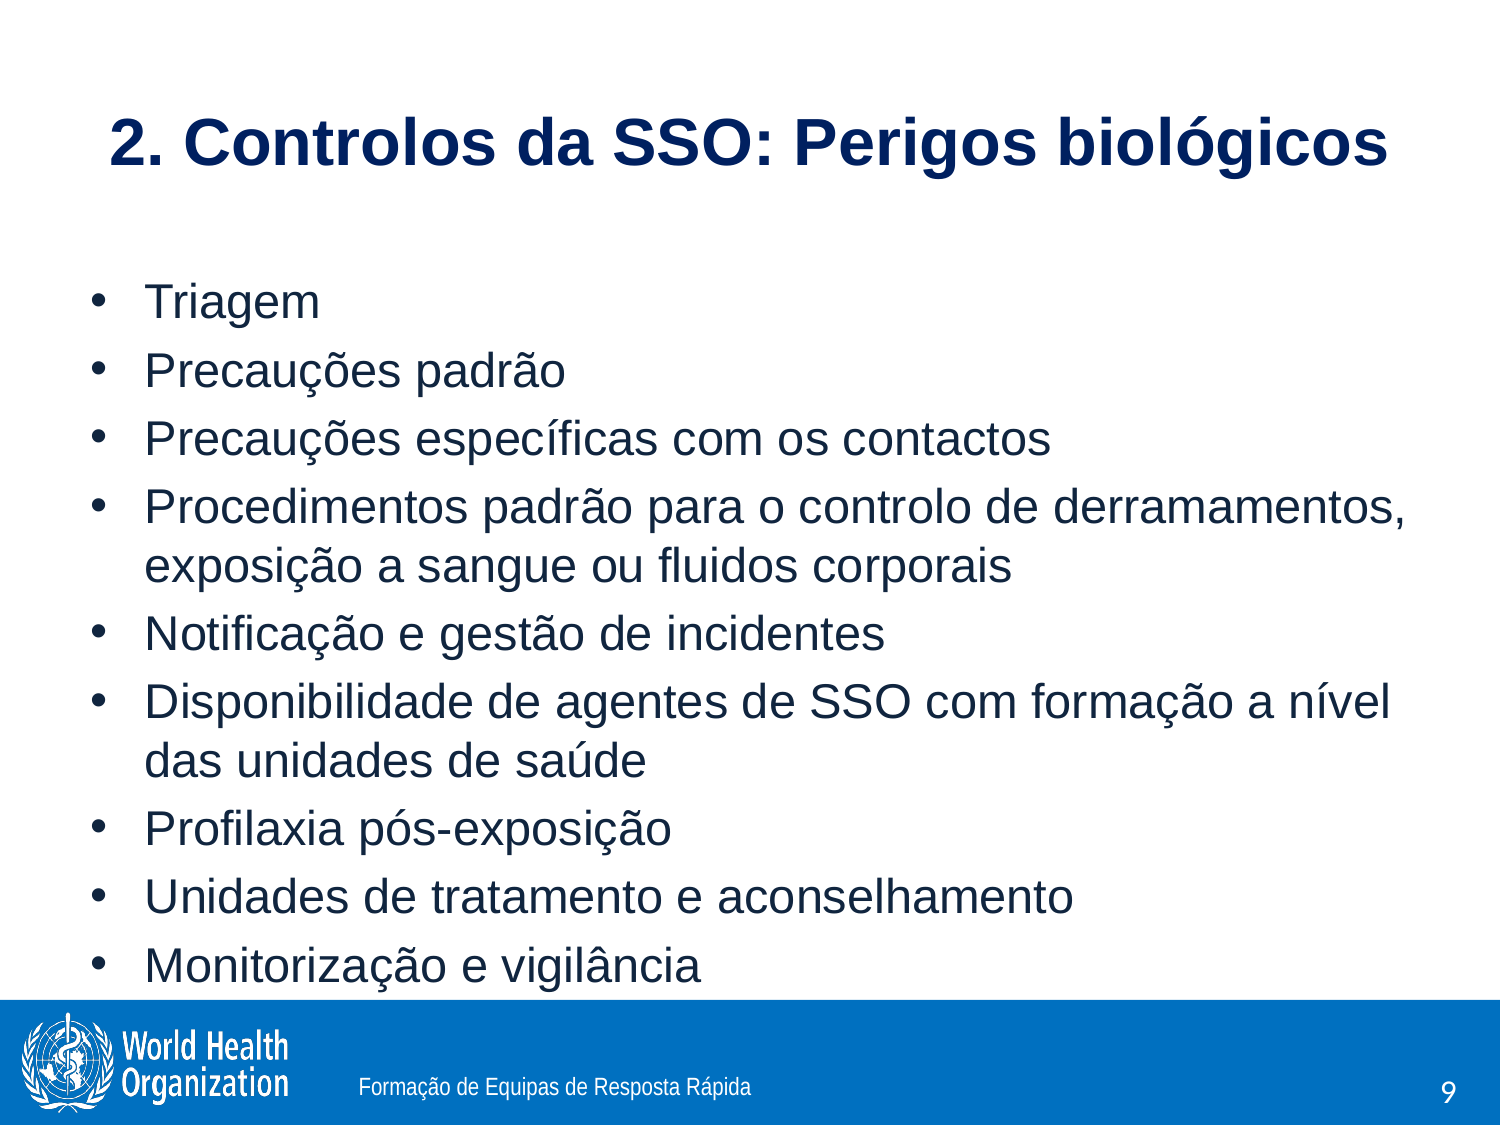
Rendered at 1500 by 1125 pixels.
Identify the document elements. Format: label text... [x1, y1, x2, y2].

title 2. Controlos da SSO: Perigos biológicos [75, 45, 1425, 233]
list Triagem Precauções padrão Precauções específicas com os contactos Procedimentos padrão para o controlo de derramamentos, exposição a sangue ou fluidos corporais Notificação e gestão de incidentes Disponibilidade de agentes de SSO com formação a nível das unidades de saúde Profilaxia pós-exposição Unidades de tratamento e aconselhamento Monitorização e vigilância [75, 262, 1425, 1005]
picture [21, 1012, 288, 1113]
